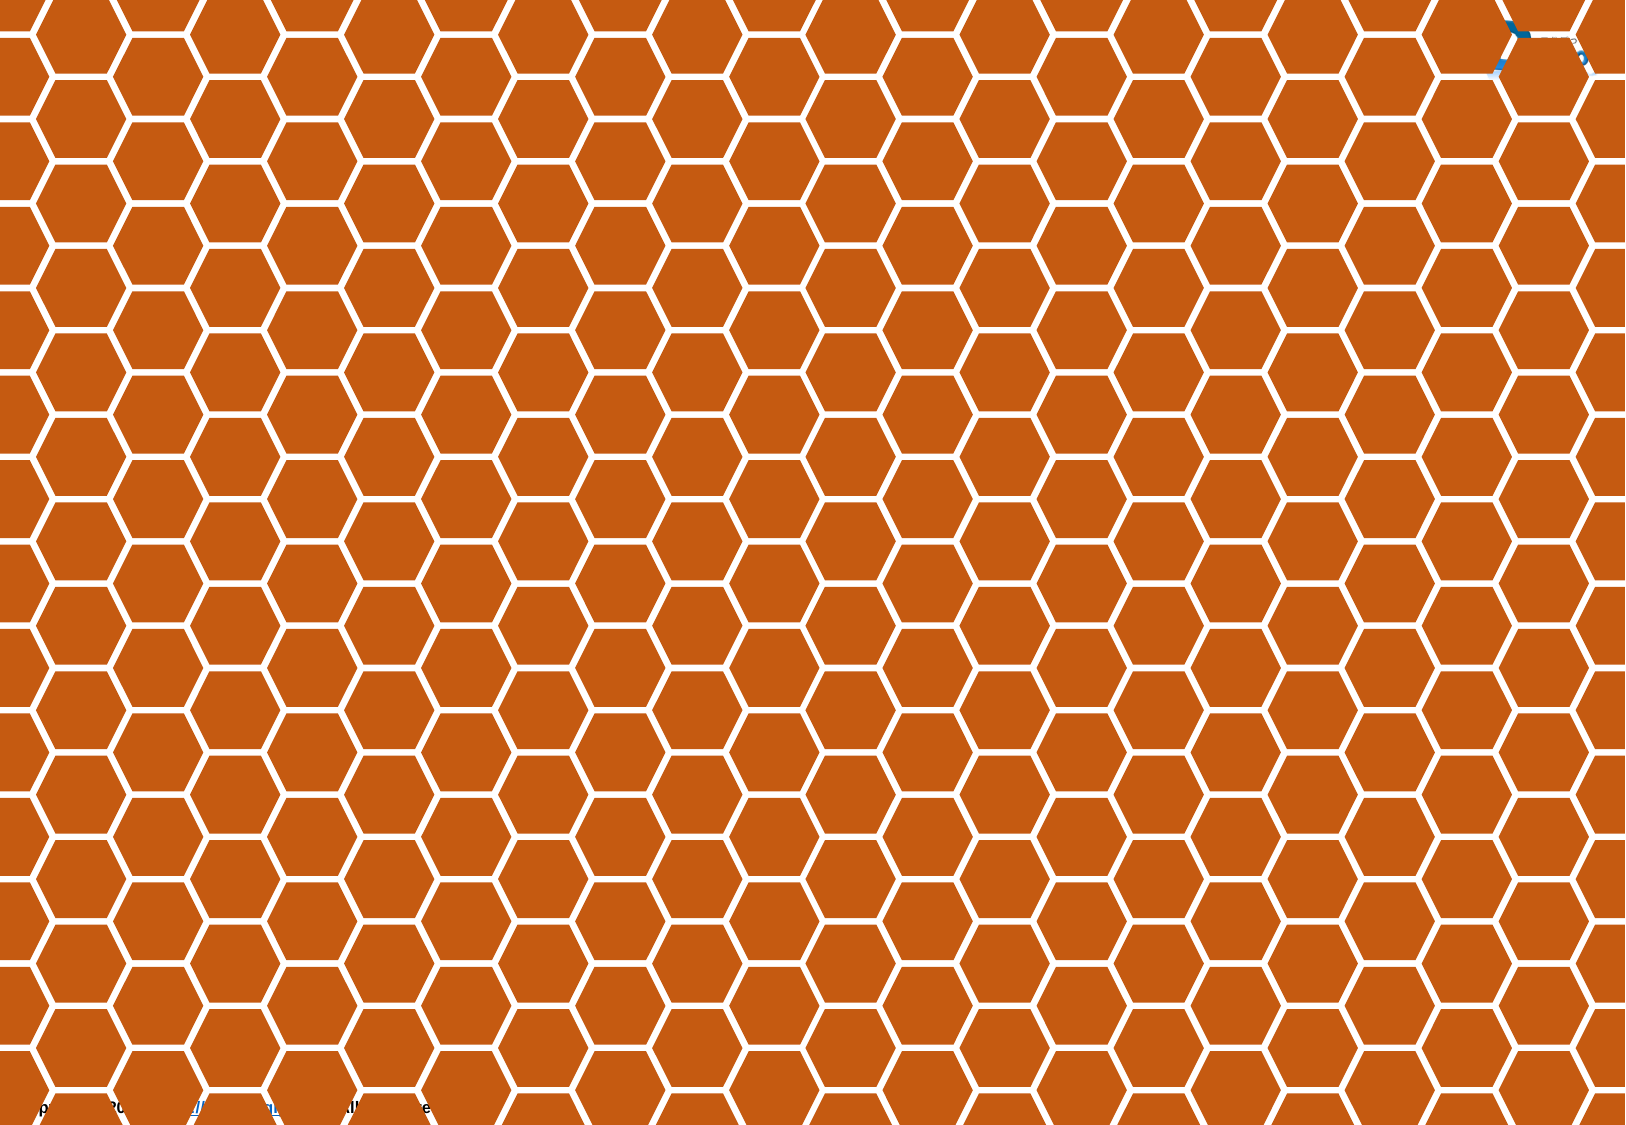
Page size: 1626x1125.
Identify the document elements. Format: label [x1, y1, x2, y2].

text_box [1420, 923, 1514, 1004]
text_box [34, 416, 128, 497]
text_box [577, 0, 663, 33]
text_box [958, 416, 1051, 497]
text_box [1497, 374, 1591, 455]
text_box [111, 36, 205, 117]
text_box [496, 501, 590, 582]
text_box [1501, 0, 1587, 33]
text_box [188, 247, 282, 328]
text_box [573, 374, 667, 455]
text_box [1574, 501, 1625, 582]
text_box [807, 1092, 894, 1125]
text_box [1343, 627, 1437, 708]
text_box [1266, 670, 1360, 751]
text_box [1112, 163, 1206, 244]
text_box [1189, 796, 1283, 877]
text_box [1193, 0, 1279, 33]
text_box [496, 839, 590, 920]
text_box [881, 881, 974, 962]
text_box [958, 923, 1051, 1004]
text_box [342, 670, 436, 751]
text_box [496, 163, 590, 244]
text_box [265, 543, 359, 624]
text_box [1112, 1008, 1206, 1089]
text_box [727, 627, 821, 708]
text_box [1497, 881, 1591, 962]
text_box [727, 1050, 821, 1125]
text_box [1420, 585, 1514, 666]
text_box [1112, 585, 1206, 666]
text_box [573, 459, 667, 540]
text_box [1112, 79, 1206, 160]
text_box [496, 79, 590, 160]
text_box [419, 965, 513, 1046]
text_box [1343, 121, 1437, 202]
text_box [958, 501, 1051, 582]
text_box [1497, 965, 1591, 1046]
text_box [650, 332, 744, 413]
text_box [111, 881, 205, 962]
text_box [1343, 712, 1437, 793]
text_box [804, 1008, 897, 1089]
text_box [111, 796, 205, 877]
text_box [573, 796, 667, 877]
text_box [1266, 416, 1360, 497]
text_box [1420, 670, 1514, 751]
text_box [496, 332, 590, 413]
text_box [1266, 839, 1360, 920]
text_box [1343, 543, 1437, 624]
text_box [34, 79, 128, 160]
text_box [0, 543, 51, 624]
picture [1531, 18, 1602, 82]
text_box [265, 627, 359, 708]
text_box [1035, 627, 1129, 708]
text_box [881, 459, 974, 540]
text_box [265, 1050, 359, 1125]
text_box [419, 459, 513, 540]
text_box [958, 0, 1051, 75]
text_box [1112, 247, 1206, 328]
text_box [962, 1092, 1048, 1125]
text_box [958, 163, 1051, 244]
text_box [34, 923, 128, 1004]
text_box [342, 416, 436, 497]
text_box [1343, 796, 1437, 877]
text_box [1497, 459, 1591, 540]
text_box [881, 543, 974, 624]
text_box [342, 754, 436, 835]
text_box [650, 79, 744, 160]
text_box [111, 627, 205, 708]
text_box [496, 670, 590, 751]
text_box [573, 543, 667, 624]
text_box [881, 205, 974, 286]
text_box [1420, 754, 1514, 835]
text_box [804, 670, 897, 751]
text_box [1035, 543, 1129, 624]
text_box [1266, 332, 1360, 413]
text_box [1035, 881, 1129, 962]
text_box [1343, 205, 1437, 286]
text_box [804, 501, 897, 582]
text_box [188, 754, 282, 835]
text_box [192, 1092, 278, 1125]
text_box [111, 459, 205, 540]
text_box [573, 1050, 667, 1125]
text_box [650, 501, 744, 582]
text_box [885, 0, 971, 33]
text_box [1035, 965, 1129, 1046]
text_box [1270, 1092, 1356, 1125]
text_box [496, 754, 590, 835]
text_box [1343, 290, 1437, 371]
text_box [1189, 205, 1283, 286]
text_box [188, 501, 282, 582]
text_box [573, 290, 667, 371]
text_box [654, 1092, 740, 1125]
text_box [0, 0, 47, 33]
text_box [1497, 627, 1591, 708]
text_box [1189, 459, 1283, 540]
text_box [111, 712, 205, 793]
text_box [269, 0, 355, 33]
text_box [881, 290, 974, 371]
text_box [496, 247, 590, 328]
text_box [496, 416, 590, 497]
text_box [419, 543, 513, 624]
text_box [727, 459, 821, 540]
text_box [265, 205, 359, 286]
text_box [1420, 416, 1514, 497]
text_box [804, 585, 897, 666]
text_box [1574, 163, 1625, 244]
text_box [1420, 247, 1514, 328]
text_box [188, 416, 282, 497]
text_box [804, 332, 897, 413]
text_box [111, 1050, 205, 1125]
text_box [342, 332, 436, 413]
text_box [731, 0, 817, 33]
text_box [1497, 121, 1591, 202]
text_box [650, 670, 744, 751]
text_box [0, 627, 51, 708]
text_box [1266, 923, 1360, 1004]
text_box [0, 796, 51, 877]
text_box [496, 585, 590, 666]
text_box [0, 1050, 51, 1125]
text_box [650, 247, 744, 328]
text_box [265, 965, 359, 1046]
text_box [496, 923, 590, 1004]
text_box [1420, 332, 1514, 413]
text_box [419, 712, 513, 793]
text_box [1112, 416, 1206, 497]
text_box [727, 205, 821, 286]
text_box [1266, 0, 1360, 75]
text_box [342, 585, 436, 666]
text_box [1112, 754, 1206, 835]
text_box [1497, 290, 1591, 371]
text_box [881, 796, 974, 877]
text_box [1189, 374, 1283, 455]
text_box [727, 712, 821, 793]
text_box [1189, 965, 1283, 1046]
text_box [265, 36, 359, 117]
text_box [727, 290, 821, 371]
text_box [881, 627, 974, 708]
text_box [958, 839, 1052, 920]
text_box [1574, 670, 1625, 751]
text_box [1035, 1050, 1129, 1125]
text_box [573, 965, 667, 1046]
text_box [1116, 1092, 1202, 1125]
text_box [1112, 839, 1206, 920]
text_box [265, 121, 359, 202]
text_box [423, 0, 509, 33]
text_box [188, 332, 282, 413]
text_box [881, 1050, 974, 1125]
text_box [265, 290, 359, 371]
text_box [804, 247, 897, 328]
text_box [804, 0, 897, 75]
text_box [0, 881, 51, 962]
text_box [1497, 205, 1591, 286]
text_box [1266, 585, 1360, 666]
text_box [419, 121, 513, 202]
text_box [419, 290, 513, 371]
text_box [1189, 543, 1283, 624]
text_box [1574, 585, 1625, 666]
text_box [34, 0, 128, 75]
text_box [0, 965, 51, 1046]
text_box [881, 121, 974, 202]
text_box [34, 501, 128, 582]
text_box [1497, 1050, 1591, 1125]
text_box [1574, 923, 1625, 1004]
text_box [727, 121, 821, 202]
text_box [188, 79, 282, 160]
picture [1485, 35, 1516, 82]
text_box [0, 121, 51, 202]
text_box [1189, 627, 1283, 708]
text_box [958, 754, 1052, 835]
text_box [650, 416, 744, 497]
text_box [115, 0, 201, 33]
text_box [188, 670, 282, 751]
text_box [1343, 881, 1437, 962]
text_box [1189, 1050, 1283, 1125]
text_box [34, 163, 128, 244]
text_box [111, 205, 205, 286]
text_box [958, 247, 1051, 328]
text_box [496, 0, 590, 75]
text_box [1497, 36, 1591, 117]
text_box [650, 0, 744, 75]
text_box [419, 627, 513, 708]
text_box [342, 923, 436, 1004]
text_box [111, 965, 205, 1046]
text_box [1497, 543, 1591, 624]
text_box [573, 36, 667, 117]
text_box [958, 79, 1051, 160]
text_box [0, 712, 51, 793]
text_box [1189, 712, 1283, 793]
text_box [573, 881, 667, 962]
text_box [958, 670, 1052, 751]
text_box [1035, 459, 1129, 540]
text_box [1574, 754, 1625, 835]
text_box [650, 585, 744, 666]
text_box [1266, 1008, 1360, 1089]
text_box [1420, 79, 1514, 160]
text_box [958, 1008, 1051, 1089]
text_box [727, 36, 821, 117]
text_box [650, 1008, 744, 1089]
text_box [1574, 0, 1625, 75]
text_box [1112, 923, 1206, 1004]
text_box [1574, 79, 1625, 160]
text_box [419, 374, 513, 455]
text_box [34, 1008, 128, 1089]
text_box [1189, 881, 1283, 962]
text_box [727, 881, 821, 962]
text_box [650, 839, 744, 920]
text_box [342, 79, 436, 160]
text_box [0, 374, 51, 455]
text_box [419, 36, 513, 117]
text_box [1343, 965, 1437, 1046]
text_box [1266, 79, 1360, 160]
text_box [1189, 121, 1283, 202]
text_box [573, 712, 667, 793]
text_box [1035, 290, 1129, 371]
text_box [727, 374, 821, 455]
text_box [265, 712, 359, 793]
text_box [419, 205, 513, 286]
text_box [1266, 501, 1360, 582]
text_box [573, 627, 667, 708]
text_box [1343, 36, 1437, 117]
text_box [1420, 839, 1514, 920]
text_box [804, 923, 897, 1004]
text_box [1035, 205, 1129, 286]
text_box [188, 163, 282, 244]
text_box [346, 1092, 432, 1125]
text_box [265, 374, 359, 455]
text_box [0, 290, 51, 371]
text_box [1035, 121, 1129, 202]
text_box [1497, 712, 1591, 793]
text_box [38, 1092, 124, 1125]
text_box [342, 839, 436, 920]
text_box [881, 712, 974, 793]
text_box [650, 923, 744, 1004]
text_box [500, 1092, 586, 1125]
text_box [188, 923, 282, 1004]
text_box [342, 1008, 436, 1089]
text_box [1039, 0, 1125, 33]
text_box [727, 543, 821, 624]
text_box [34, 754, 128, 835]
text_box [1420, 501, 1514, 582]
text_box [1035, 712, 1129, 793]
text_box [1343, 374, 1437, 455]
text_box [34, 585, 128, 666]
text_box [419, 796, 513, 877]
text_box [958, 332, 1051, 413]
text_box [419, 881, 513, 962]
text_box [1574, 1008, 1625, 1089]
text_box [1112, 501, 1206, 582]
text_box [1112, 670, 1206, 751]
text_box [650, 754, 744, 835]
text_box [804, 839, 897, 920]
text_box [1574, 839, 1625, 920]
text_box [804, 163, 897, 244]
text_box [111, 374, 205, 455]
text_box [804, 416, 897, 497]
text_box [34, 247, 128, 328]
text_box [342, 247, 436, 328]
text_box [34, 670, 128, 751]
text_box [188, 839, 282, 920]
text_box [1035, 374, 1129, 455]
text_box [573, 205, 667, 286]
text_box [881, 965, 974, 1046]
text_box [881, 36, 974, 117]
text_box [1189, 290, 1283, 371]
text_box [496, 1008, 590, 1089]
text_box [1266, 247, 1360, 328]
text_box [1112, 332, 1206, 413]
text_box [958, 585, 1052, 666]
text_box [727, 965, 821, 1046]
text_box [1035, 36, 1129, 117]
text_box [1574, 416, 1625, 497]
text_box [0, 36, 51, 117]
text_box [419, 1050, 513, 1125]
text_box [1035, 796, 1129, 877]
text_box [111, 121, 205, 202]
text_box [1578, 1092, 1625, 1125]
text_box [1343, 1050, 1437, 1125]
text_box [1266, 754, 1360, 835]
text_box [265, 881, 359, 962]
text_box [0, 205, 51, 286]
text_box [34, 332, 128, 413]
text_box [34, 839, 128, 920]
text_box [804, 754, 897, 835]
text_box [727, 796, 821, 877]
text_box [1112, 0, 1206, 75]
text_box [1420, 0, 1514, 75]
text_box [111, 290, 205, 371]
text_box [1266, 163, 1360, 244]
text_box [1574, 332, 1625, 413]
text_box [1420, 1008, 1514, 1089]
text_box [881, 374, 974, 455]
text_box [804, 79, 897, 160]
text_box [0, 459, 51, 540]
text_box [1343, 459, 1437, 540]
text_box [1420, 163, 1514, 244]
text_box [265, 459, 359, 540]
text_box [1497, 796, 1591, 877]
text_box [188, 0, 282, 75]
text_box [342, 501, 436, 582]
text_box [342, 163, 436, 244]
text_box [188, 1008, 282, 1089]
text_box [1574, 247, 1625, 328]
text_box [650, 163, 744, 244]
text_box [265, 796, 359, 877]
text_box [342, 0, 436, 75]
text_box [1347, 0, 1433, 33]
text_box [573, 121, 667, 202]
text_box [1424, 1092, 1510, 1125]
text_box [1189, 36, 1283, 117]
text_box [188, 585, 282, 666]
text_box [111, 543, 205, 624]
